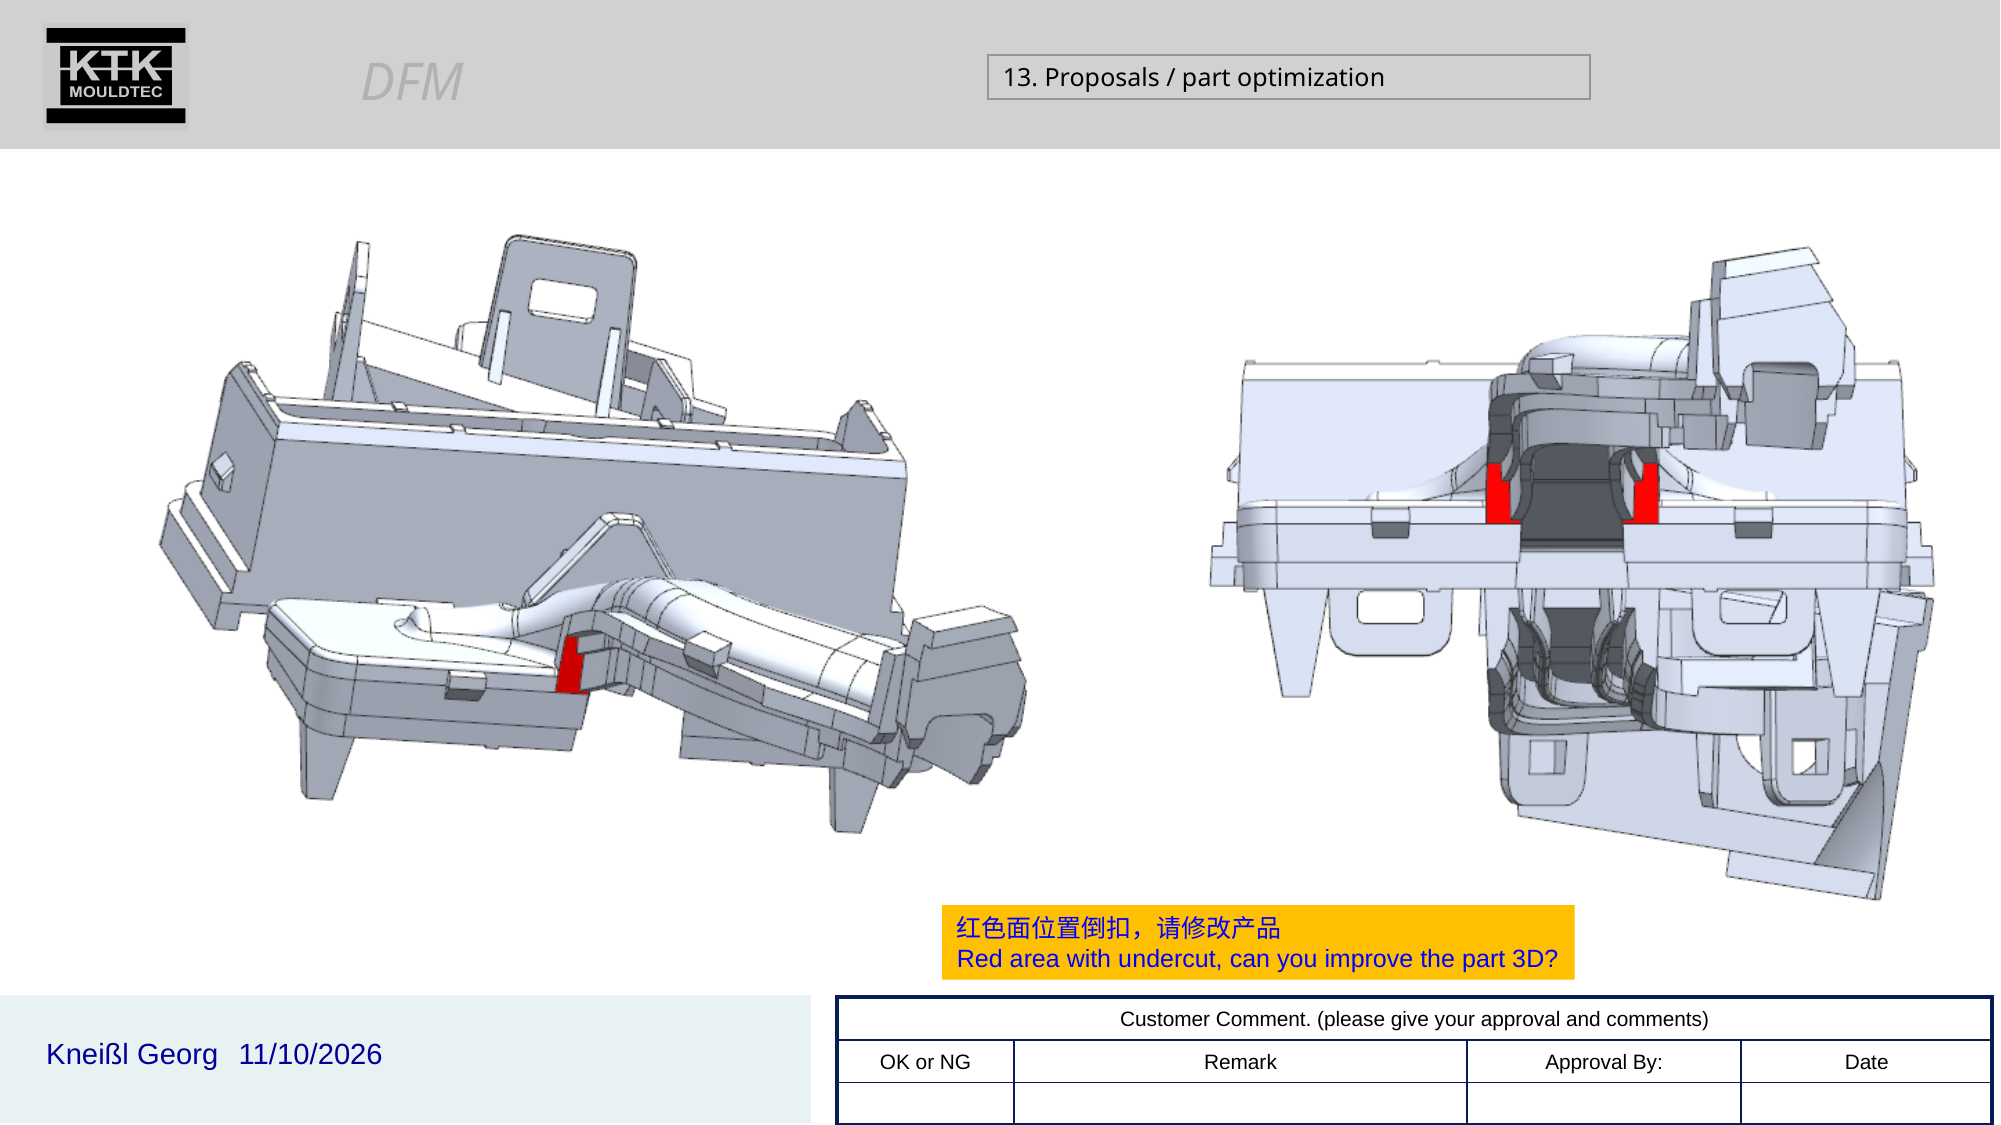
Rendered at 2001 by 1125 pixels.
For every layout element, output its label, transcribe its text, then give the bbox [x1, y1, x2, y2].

text_box 13. Proposals / part optimization [988, 54, 1591, 100]
picture [1176, 231, 1949, 922]
text_box 红色面位置倒扣，请修改产品 Red area with undercut, can you improve the part 3D? [942, 905, 1575, 980]
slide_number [188, 1027, 433, 1106]
picture [125, 196, 1053, 892]
